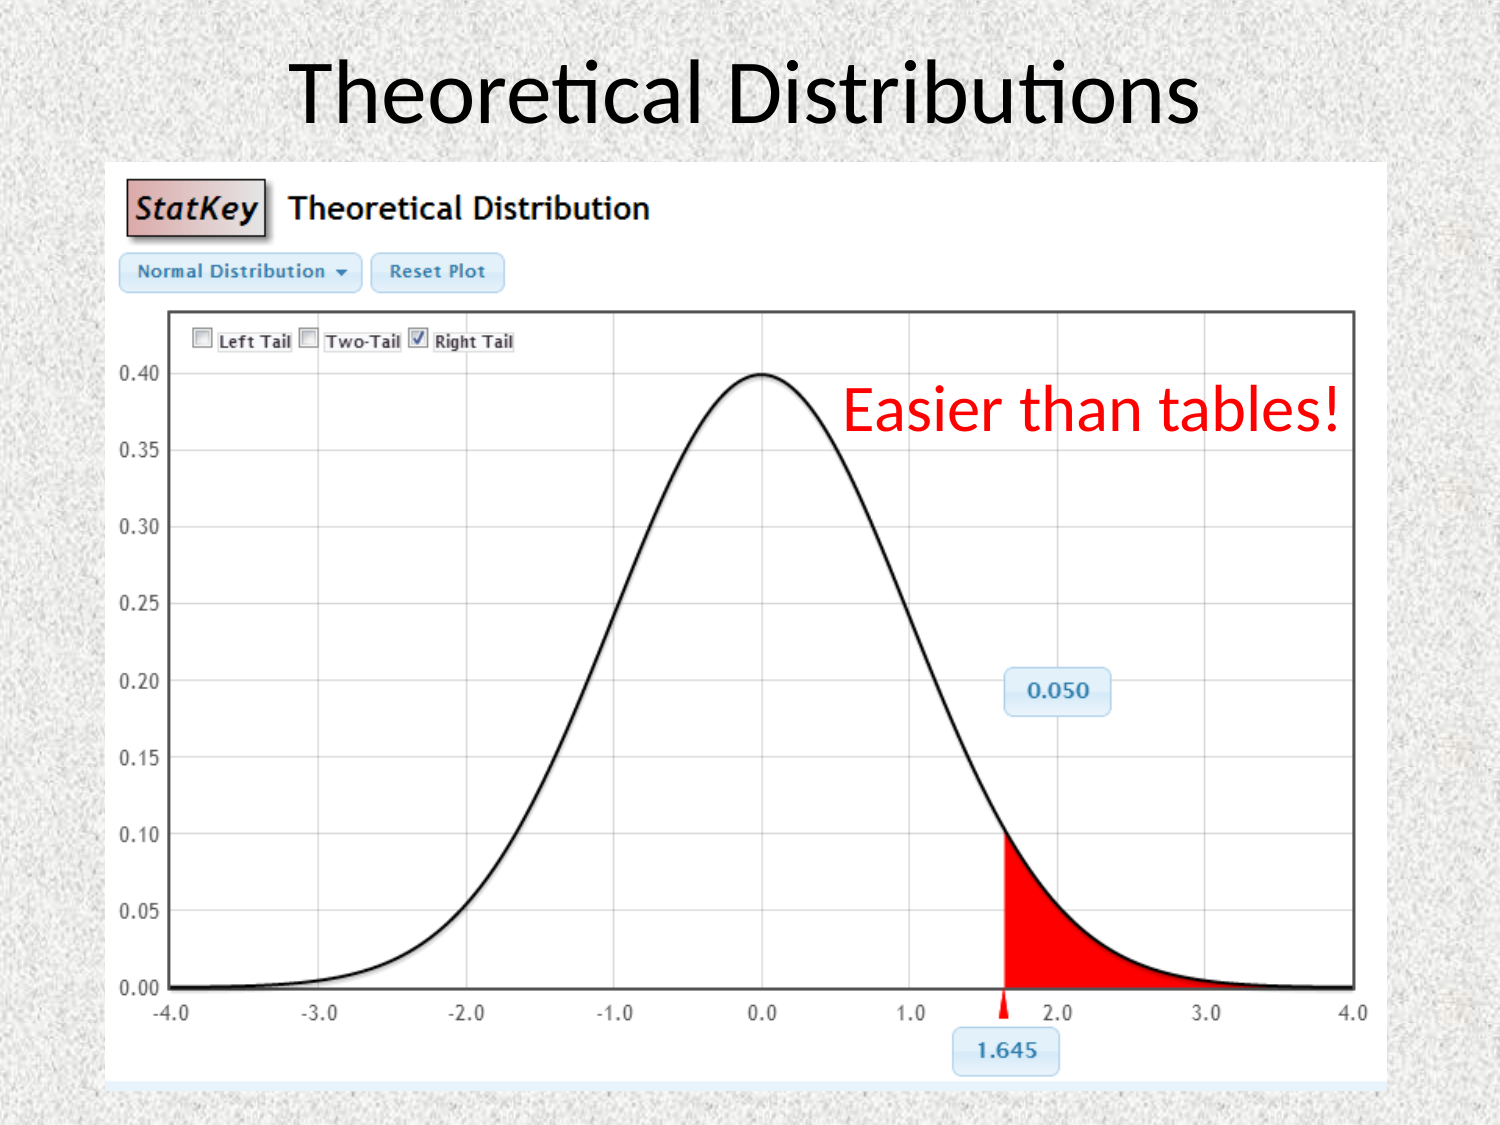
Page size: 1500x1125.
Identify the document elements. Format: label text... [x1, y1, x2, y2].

text_box Theoretical Distributions [70, 24, 1421, 213]
picture [0, 0, 1500, 1125]
